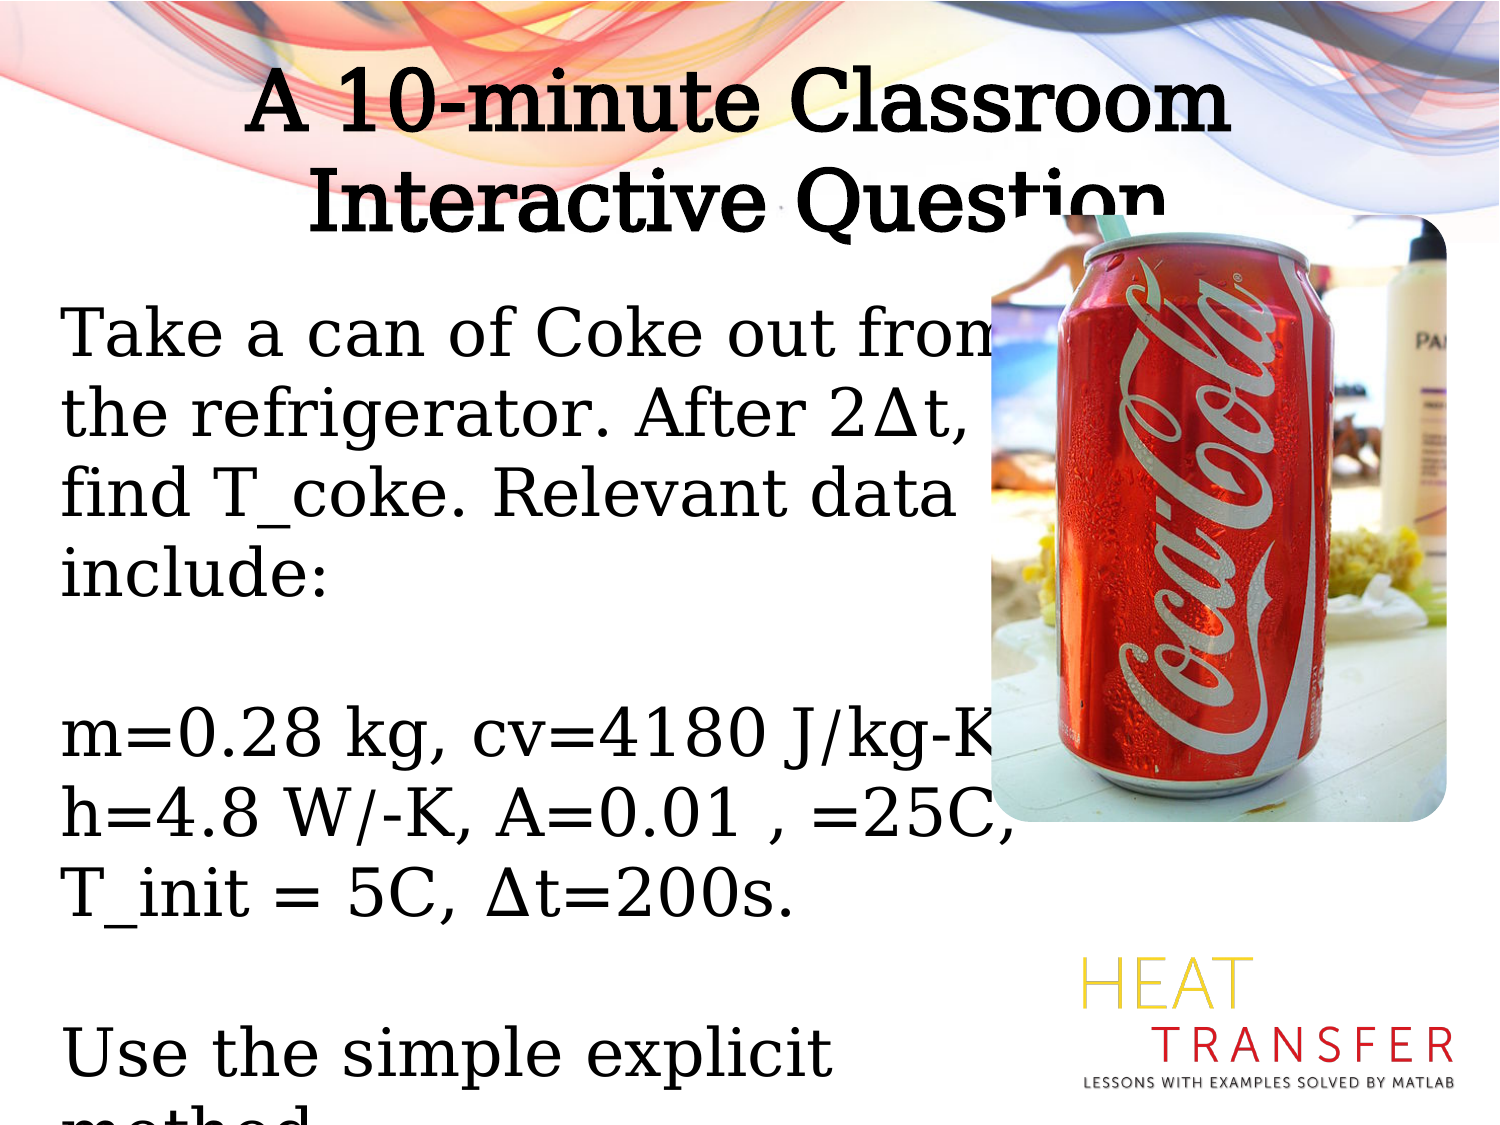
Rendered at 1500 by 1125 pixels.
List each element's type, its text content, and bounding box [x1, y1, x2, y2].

picture [0, 1, 1499, 823]
text_box A 10-minute Classroom Interactive Question [45, 39, 1434, 834]
picture [1075, 946, 1464, 1093]
